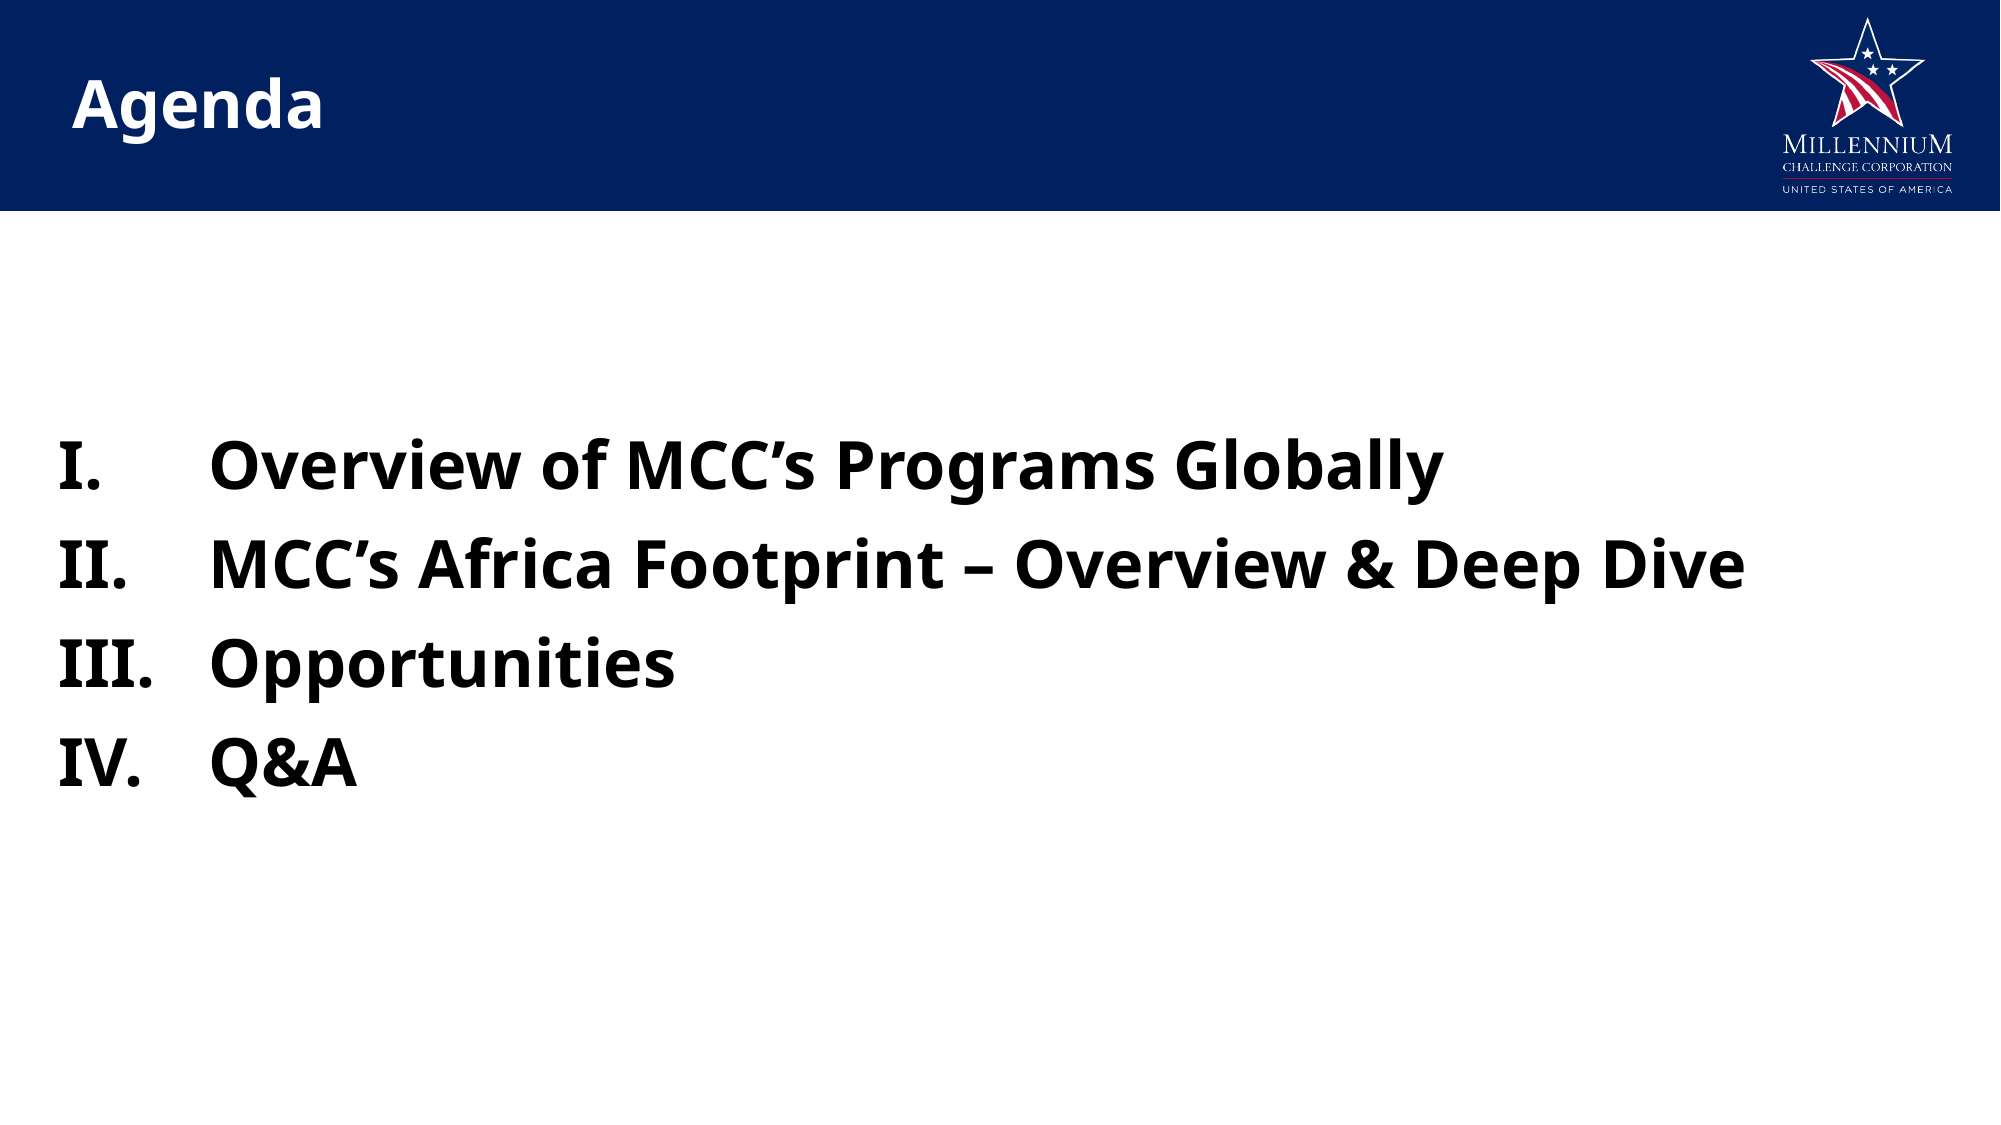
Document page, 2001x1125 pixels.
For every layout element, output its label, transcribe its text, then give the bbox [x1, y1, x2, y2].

text_box Agenda [72, 17, 1928, 197]
title I. Overview of MCC’s Programs Globally II. MCC’s Africa Footprint – Overview & Deep Dive III. Opportunities IV. Q&A [58, 249, 1915, 985]
picture [1783, 17, 1952, 193]
